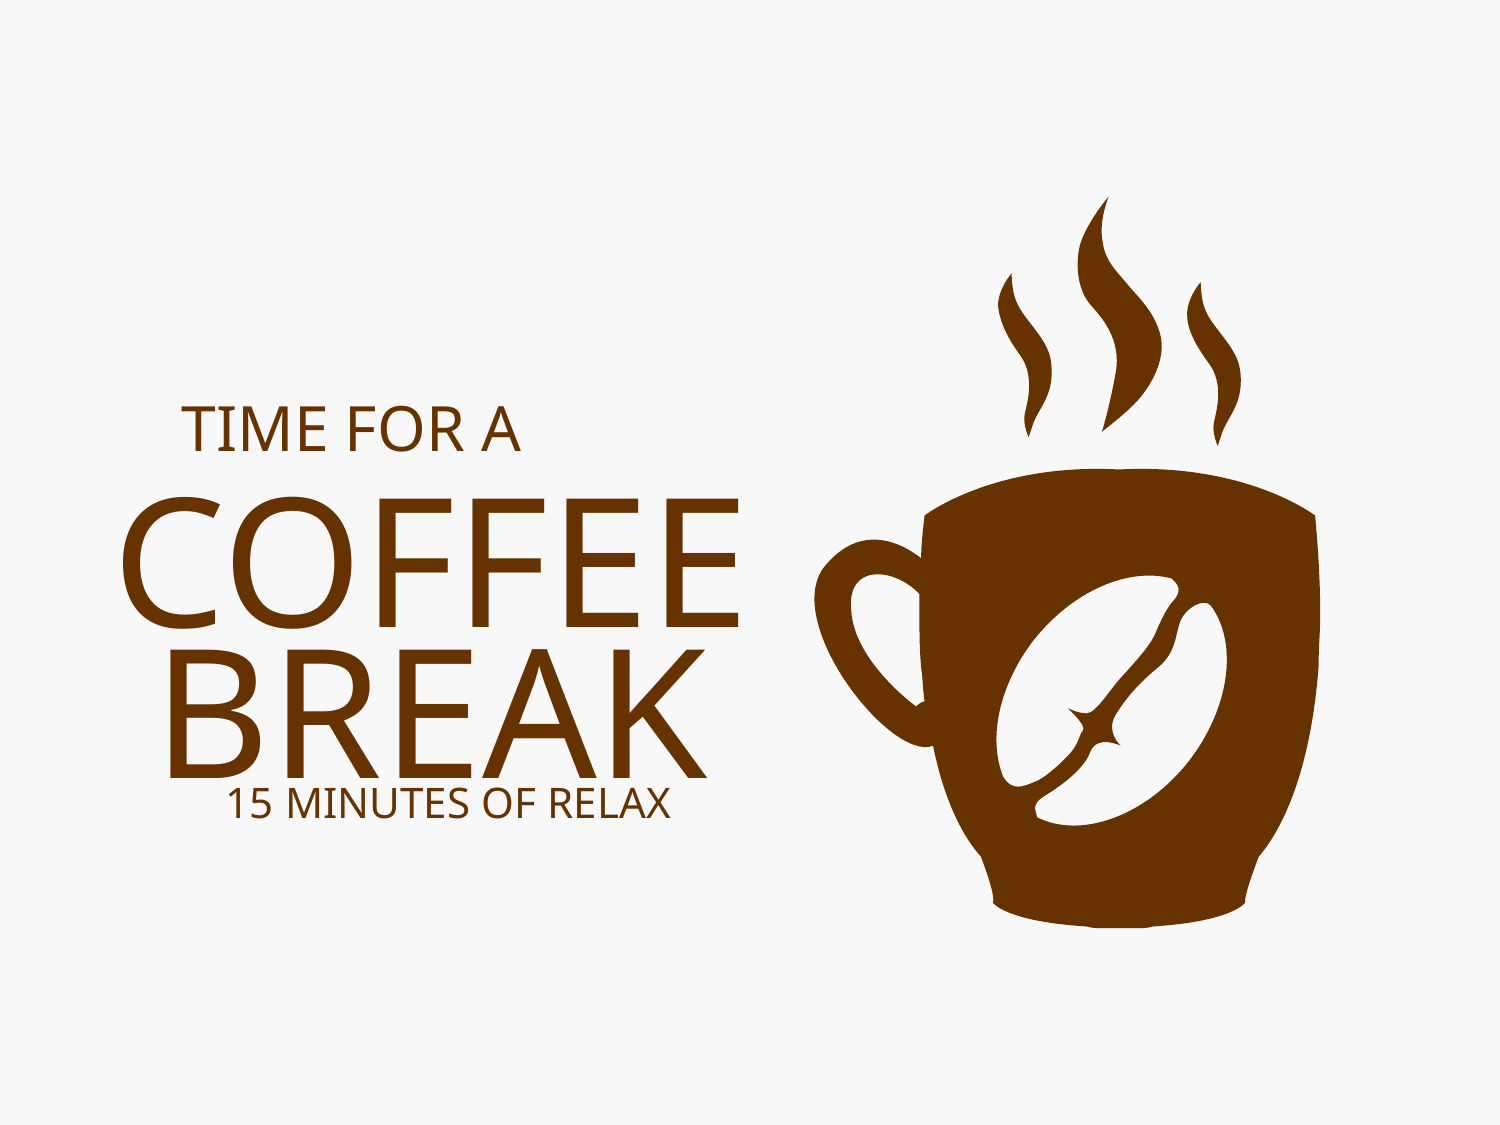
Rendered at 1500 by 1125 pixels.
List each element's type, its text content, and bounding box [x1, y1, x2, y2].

text_box COFFEE BREAK [0, 499, 776, 816]
text_box 15 MINUTES OF RELAX [32, 769, 776, 835]
text_box TIME FOR A [166, 381, 732, 472]
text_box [776, 196, 1321, 929]
